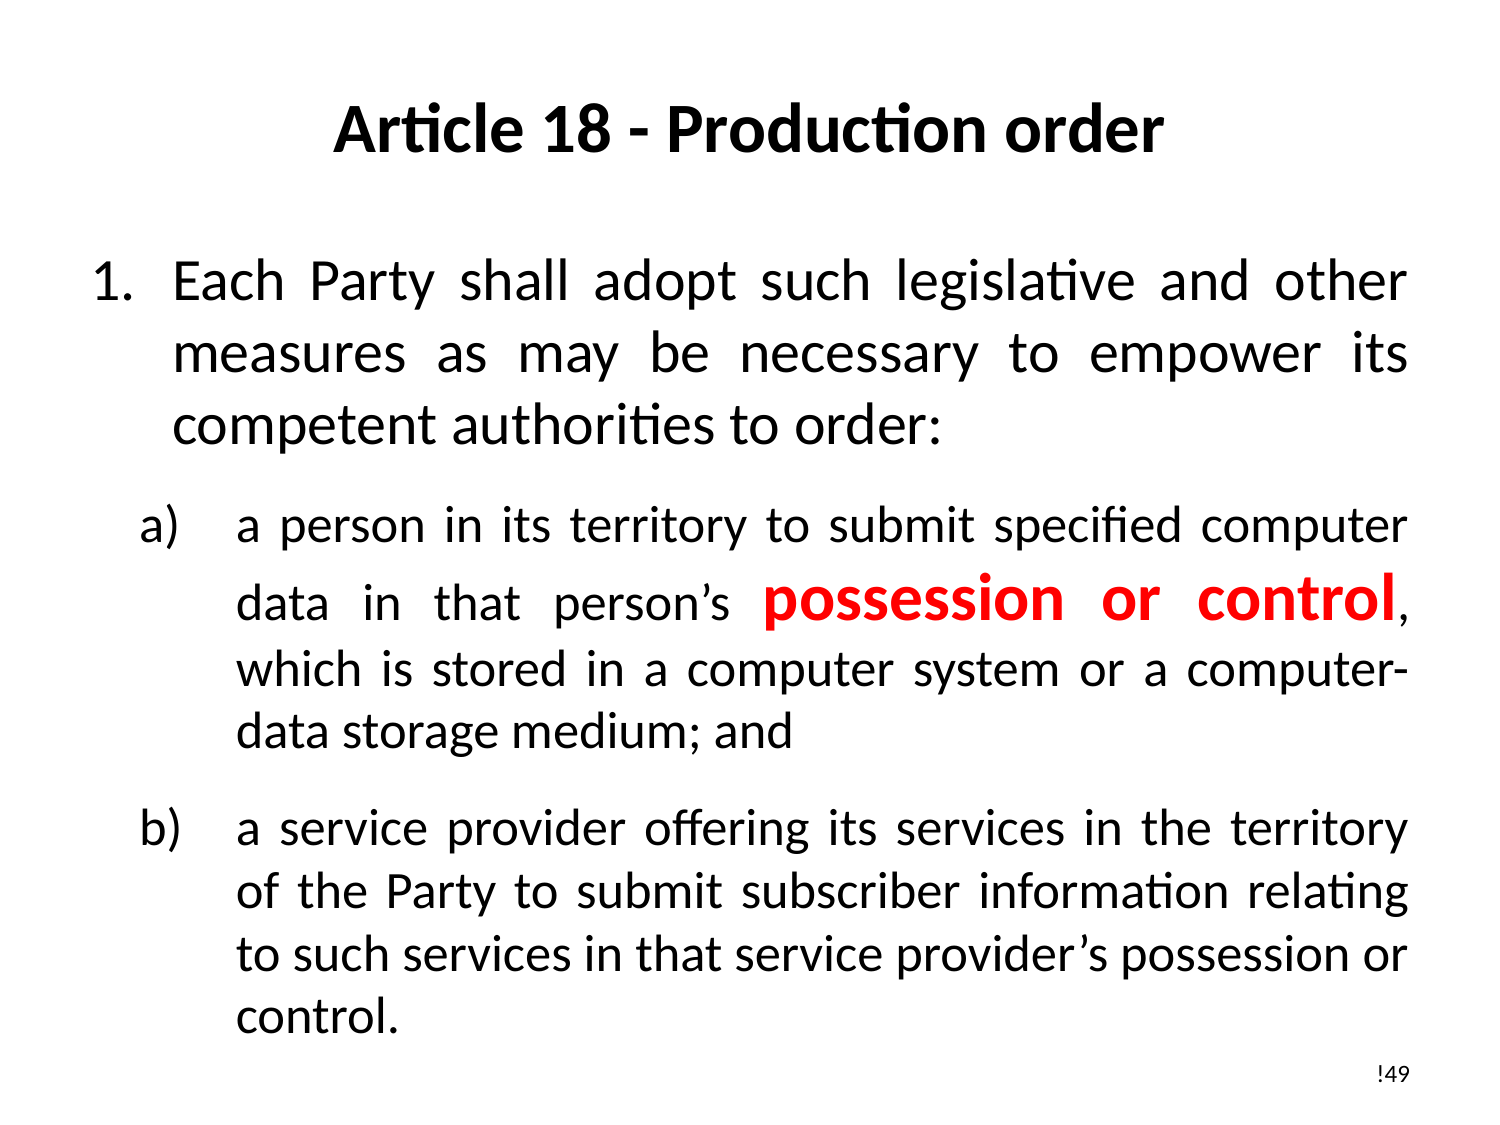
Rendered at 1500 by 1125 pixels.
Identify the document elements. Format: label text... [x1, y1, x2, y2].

list Each Party shall adopt such legislative and other measures as may be necessary to empower its competent authorities to order: a person in its territory to submit specified computer data in that person’s possession or control, which is stored in a computer system or a computer-data storage medium; and a service provider offering its services in the territory of the Party to submit subscriber information relating to such services in that service provider’s possession or control. [74, 232, 1426, 1053]
title Article 18 - Production order [74, 44, 1426, 204]
slide_number !49 [1074, 1042, 1425, 1103]
